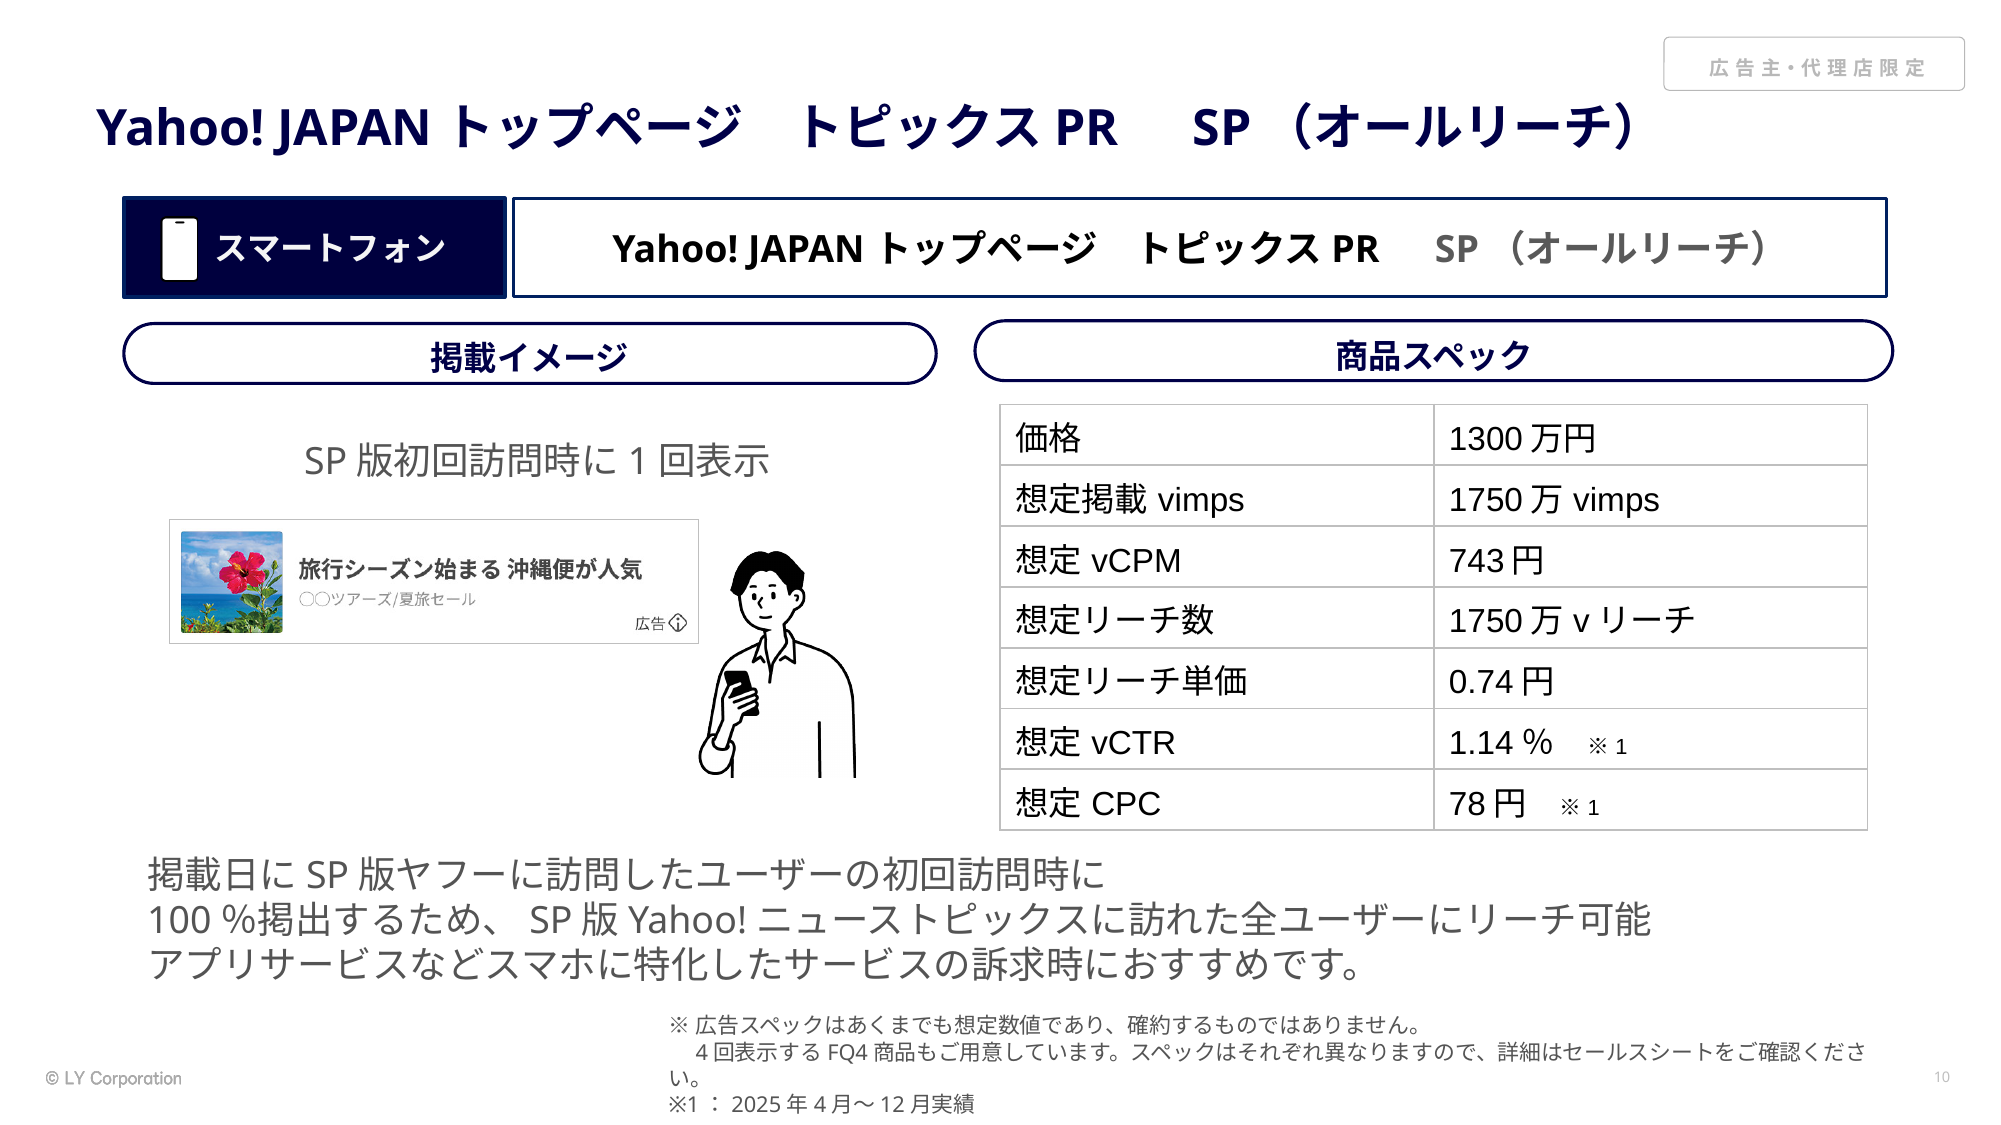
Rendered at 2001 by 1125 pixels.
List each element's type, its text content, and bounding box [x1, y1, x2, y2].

text_box Yahoo! JAPANトップページ トピックスPR SP（オールリーチ） [513, 198, 1887, 297]
table_cell 743円 [1435, 527, 1867, 586]
text_box 掲載日にSP版ヤフーに訪問したユーザーの初回訪問時に 100％掲出するため、SP版Yahoo!ニューストピックスに訪れた全ユーザーにリーチ可能 アプリサービスなどスマホに特化したサービスの訴求時におすすめです。 [132, 843, 1868, 994]
table_header 1300万円 [1435, 405, 1867, 464]
text_box 掲載イメージ [122, 321, 938, 385]
picture [169, 519, 857, 779]
table_cell 想定vCPM [1001, 527, 1433, 586]
table_cell 1750万vimps [1435, 466, 1867, 525]
table_cell 1.14％ ※1 [1435, 709, 1867, 768]
table_cell 78円 ※1 [1435, 770, 1867, 829]
text_box SP版初回訪問時に1回表示 [254, 430, 821, 490]
table_cell 想定掲載vimps [1001, 466, 1433, 525]
table_cell 1750万vリーチ [1435, 588, 1867, 647]
table_header 価格 [1001, 405, 1433, 464]
title Yahoo! JAPANトップページ トピックスPR SP（オールリーチ） [96, 95, 1904, 189]
picture [46, 1071, 181, 1088]
table_cell 0.74円 [1435, 649, 1867, 708]
table_cell 想定vCTR [1001, 709, 1433, 768]
table_cell 想定CPC [1001, 770, 1433, 829]
table_cell 想定リーチ数 [1001, 588, 1433, 647]
text_box 商品スペック [973, 319, 1895, 383]
table_cell 想定リーチ単価 [1001, 649, 1433, 708]
text_box ※広告スペックはあくまでも想定数値であり、確約するものではありません。 4回表示するFQ4商品もご用意しています。スペックはそれぞれ異なりますので、詳細はセールスシートをご確認ください。 ※1：2025年4月～12月実績 [653, 1004, 1904, 1125]
picture [159, 215, 199, 282]
text_box スマートフォン [123, 198, 505, 297]
